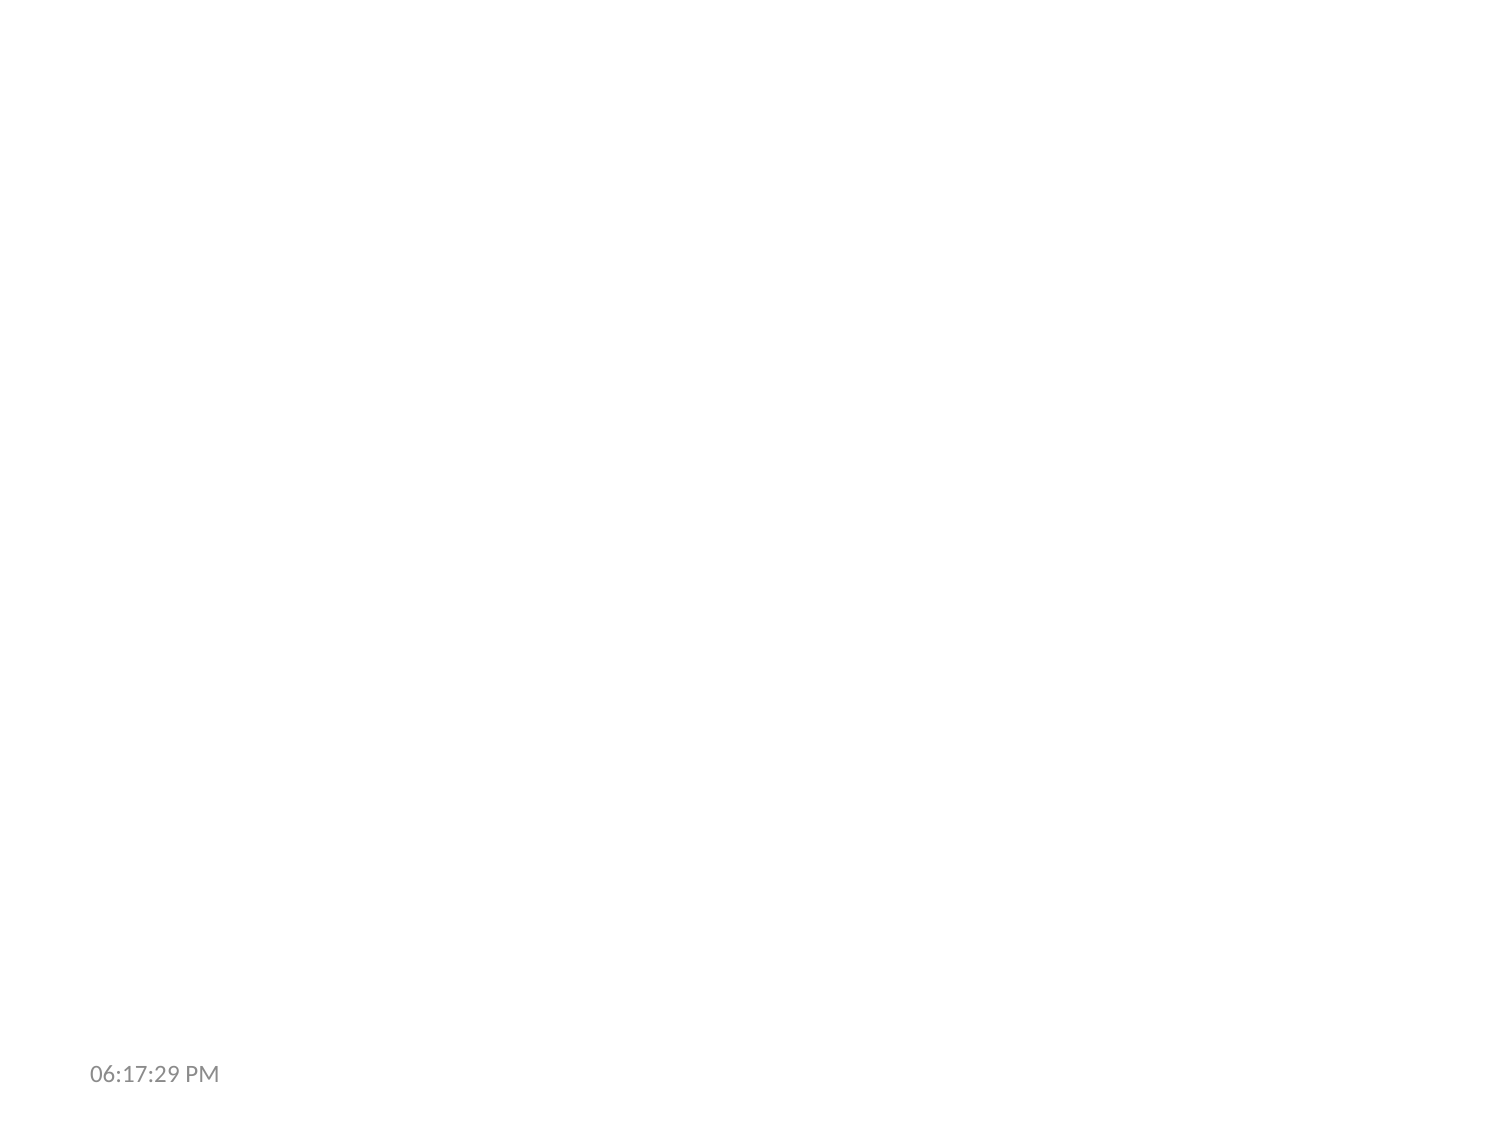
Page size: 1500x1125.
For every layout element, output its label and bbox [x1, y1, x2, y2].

slide_number [75, 1042, 425, 1103]
